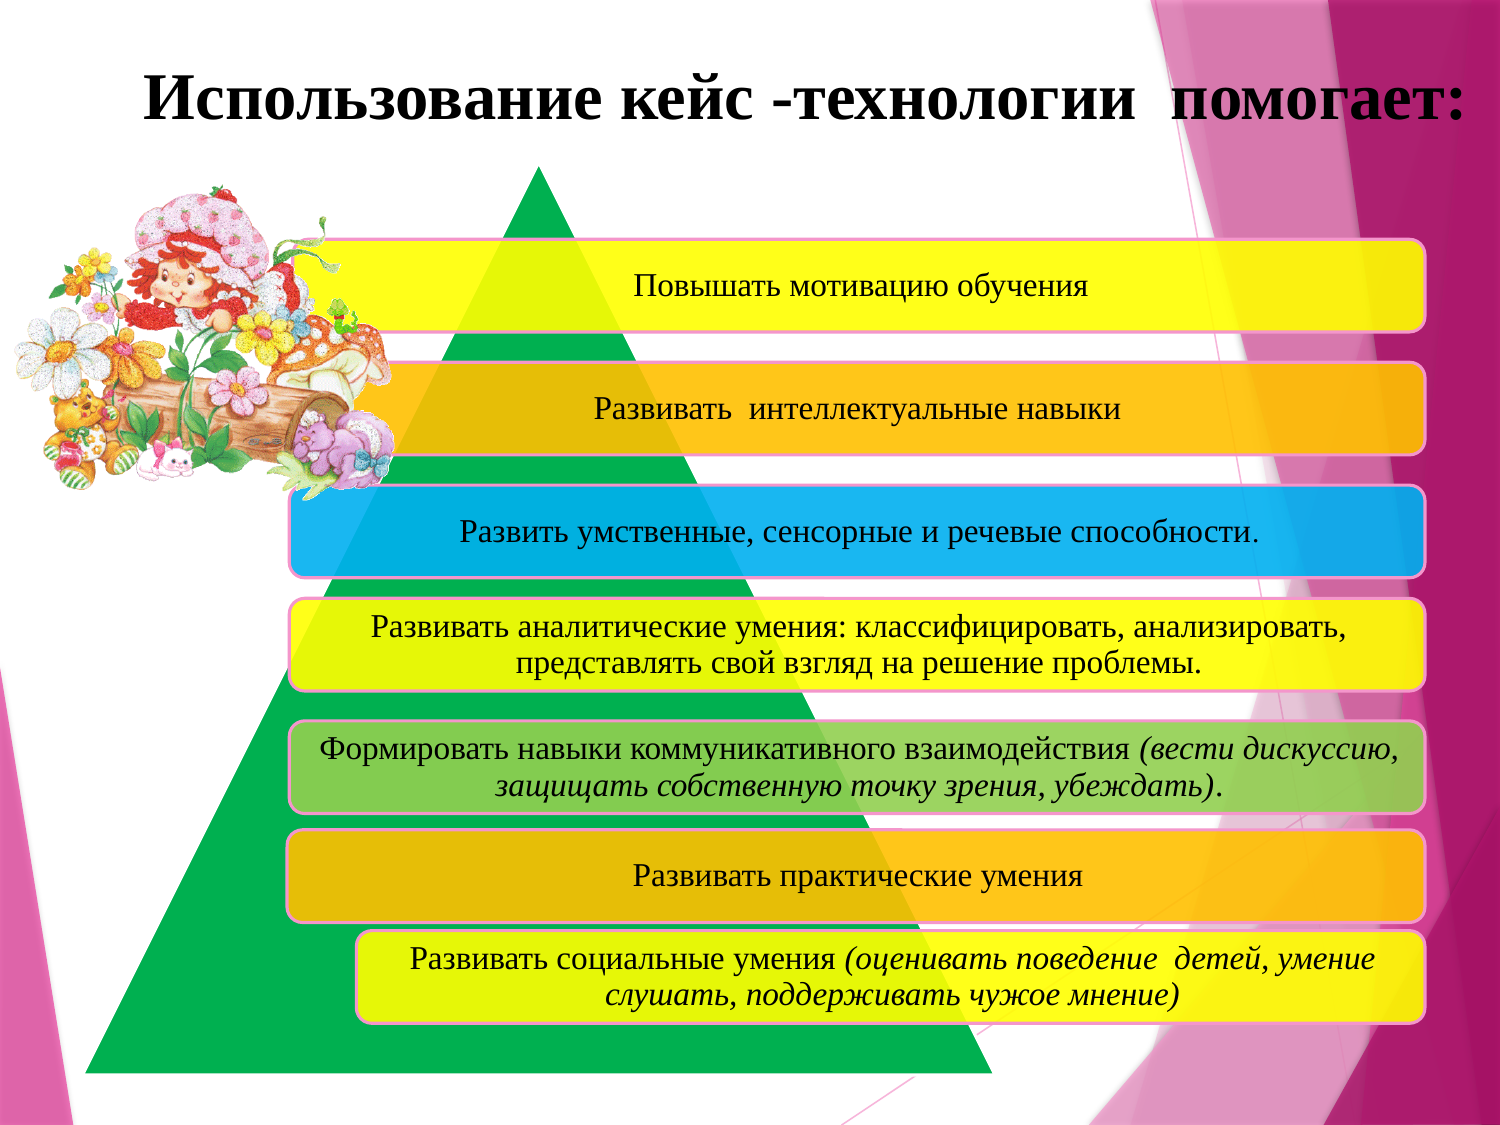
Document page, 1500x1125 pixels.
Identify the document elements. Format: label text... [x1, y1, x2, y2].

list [61, 161, 1426, 1076]
title Использование кейс -технологии помогает: [37, 45, 1500, 175]
picture [4, 174, 404, 513]
